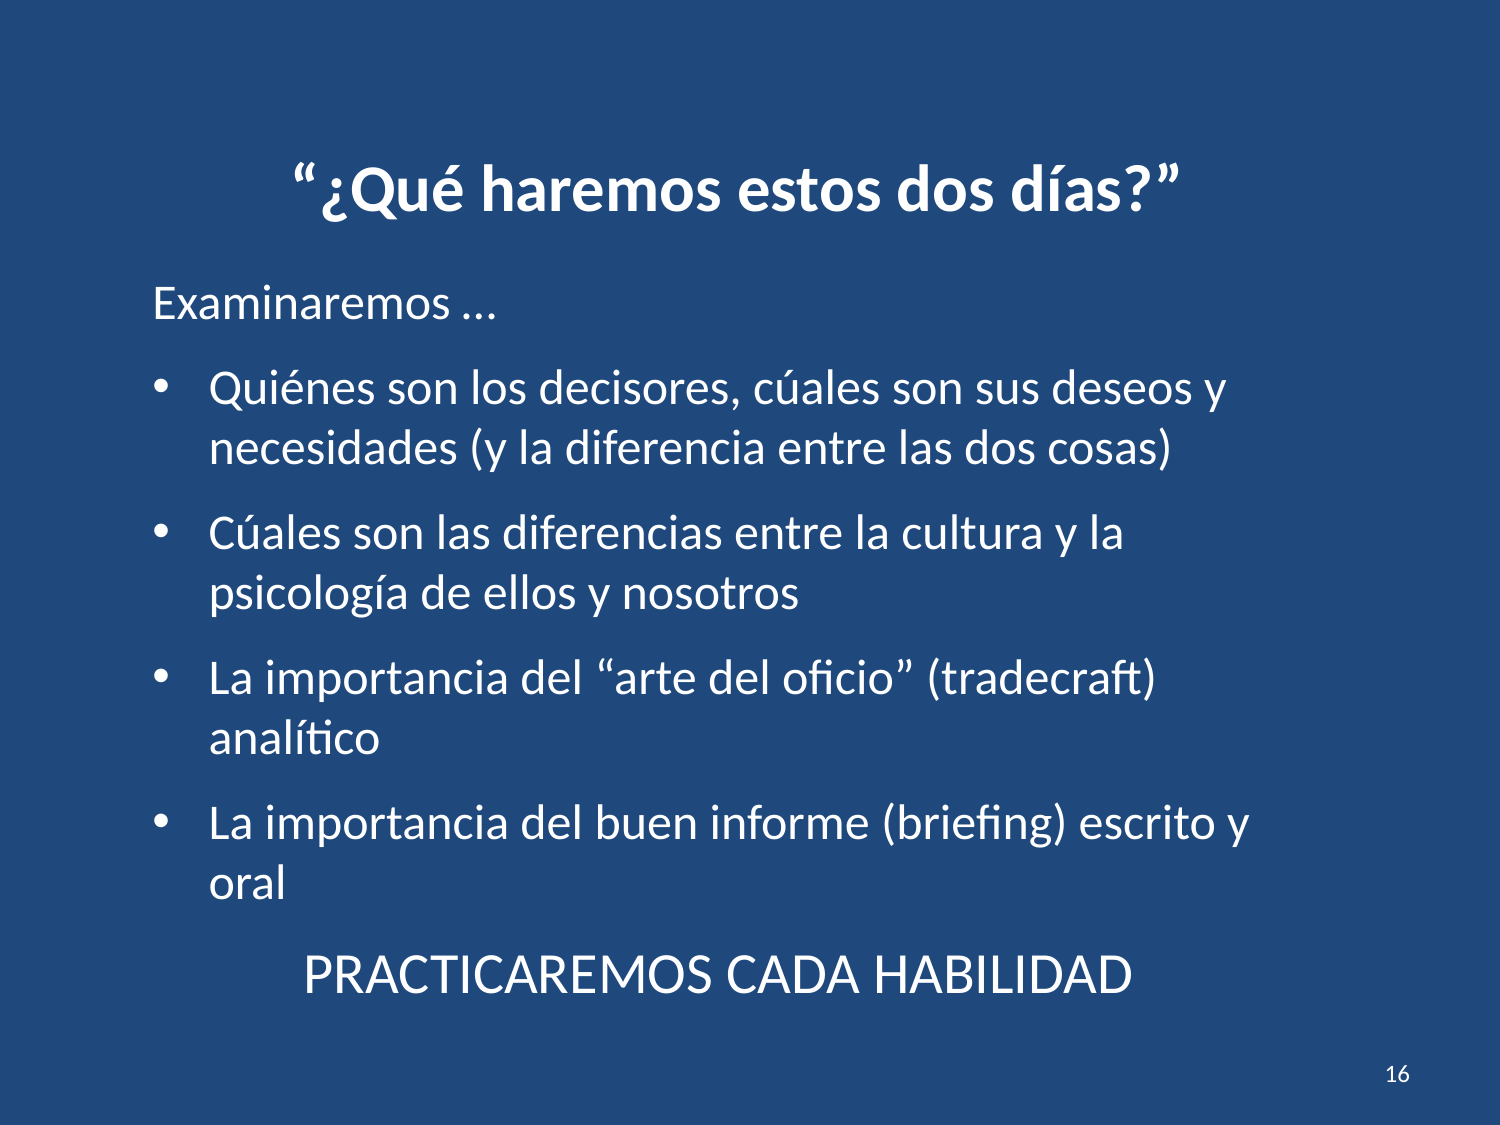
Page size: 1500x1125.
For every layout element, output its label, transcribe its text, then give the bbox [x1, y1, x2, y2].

text_box “¿Qué haremos estos dos días?” [275, 137, 1199, 233]
text_box Examinaremos … Quiénes son los decisores, cúales son sus deseos y necesidades (y la diferencia entre las dos cosas) Cúales son las diferencias entre la cultura y la psicología de ellos y nosotros La importancia del “arte del oficio” (tradecraft) analítico La importancia del buen informe (briefing) escrito y oral PRACTICAREMOS CADA HABILIDAD [137, 262, 1300, 1013]
slide_number 16 [1074, 1042, 1425, 1103]
